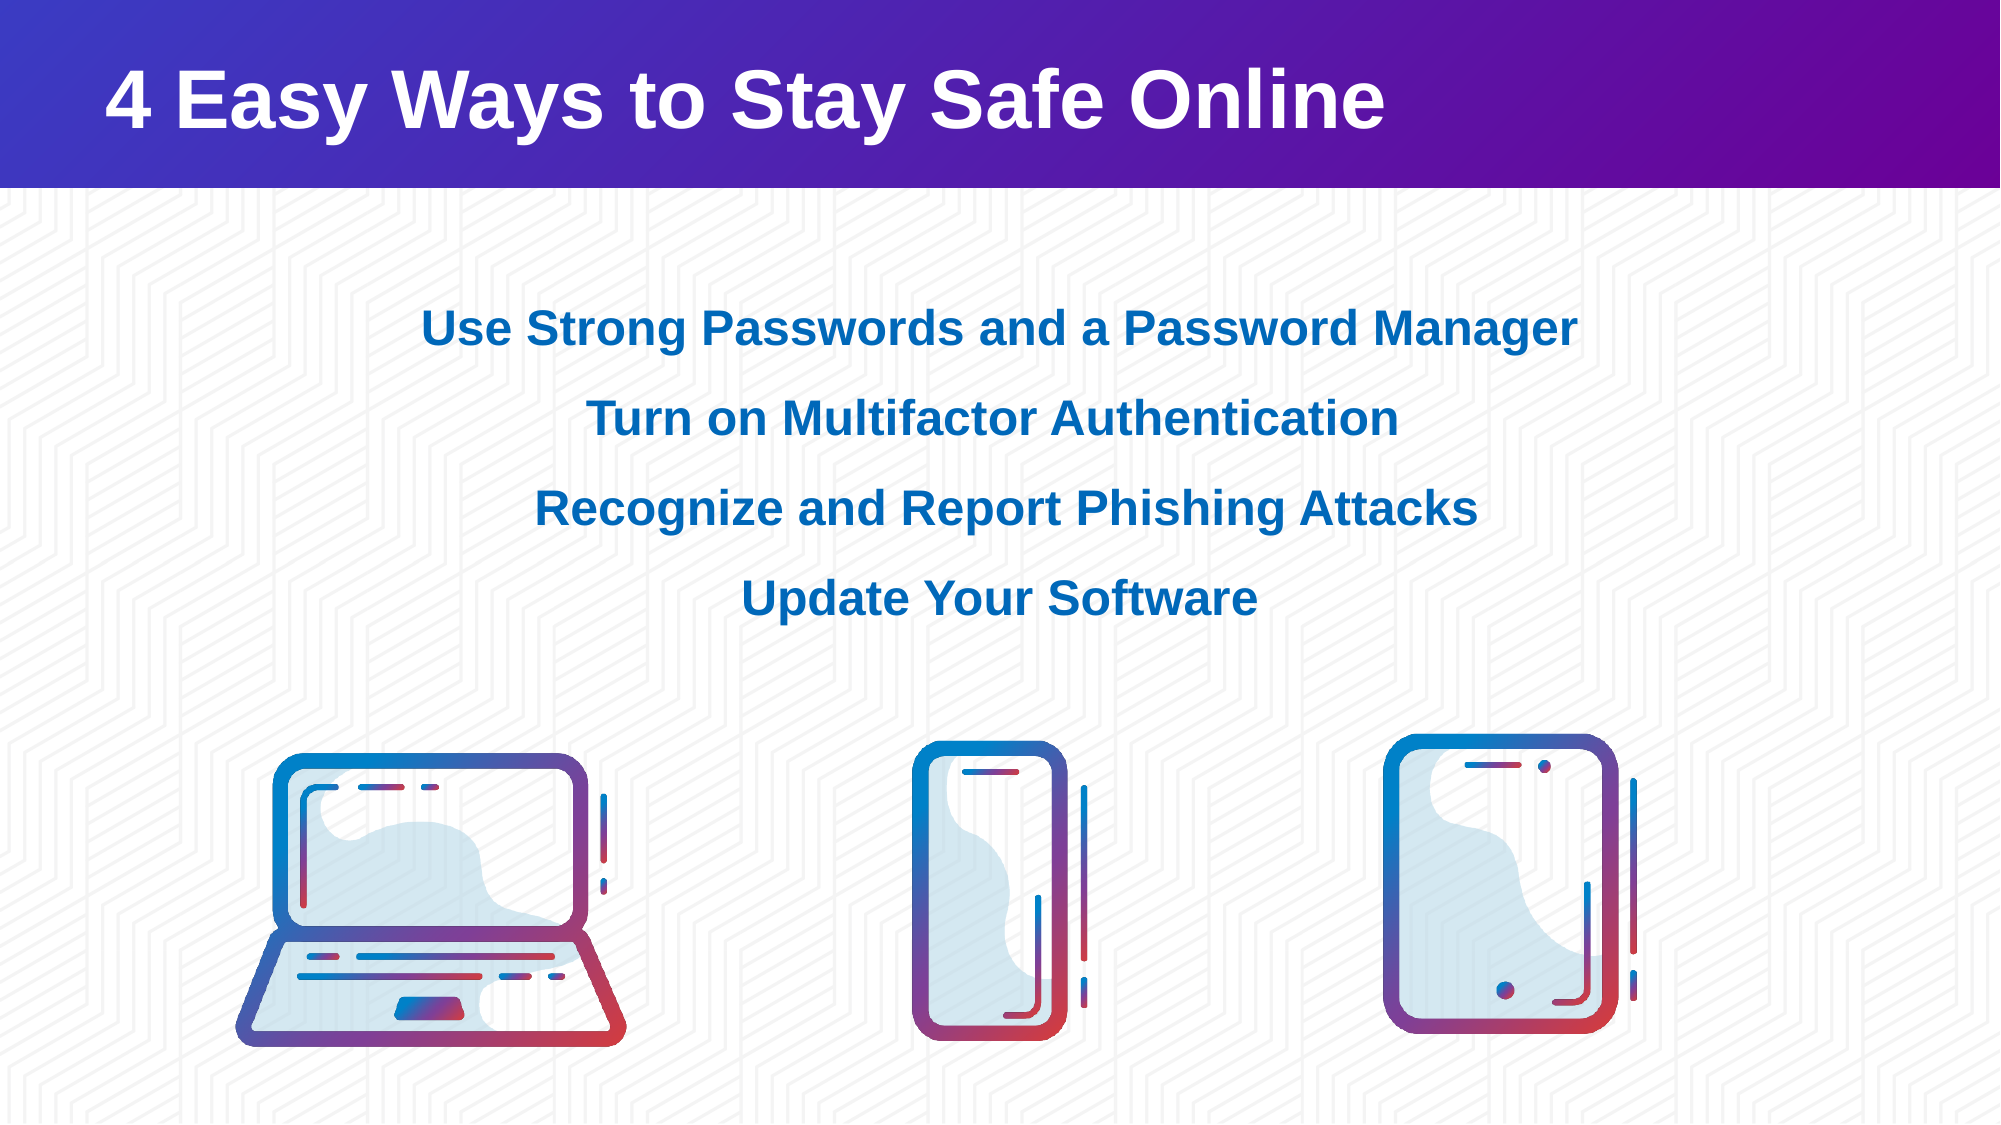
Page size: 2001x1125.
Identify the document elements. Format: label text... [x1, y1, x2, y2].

text_box Use Strong Passwords and a Password Manager ​ Turn on Multifactor Authentication ​ Recognize and Report Phishing Attacks​ Update Your Software​ [321, 257, 1678, 633]
title 4 Easy Ways to Stay Safe Online [0, 0, 2000, 188]
picture [0, 0, 2001, 1125]
